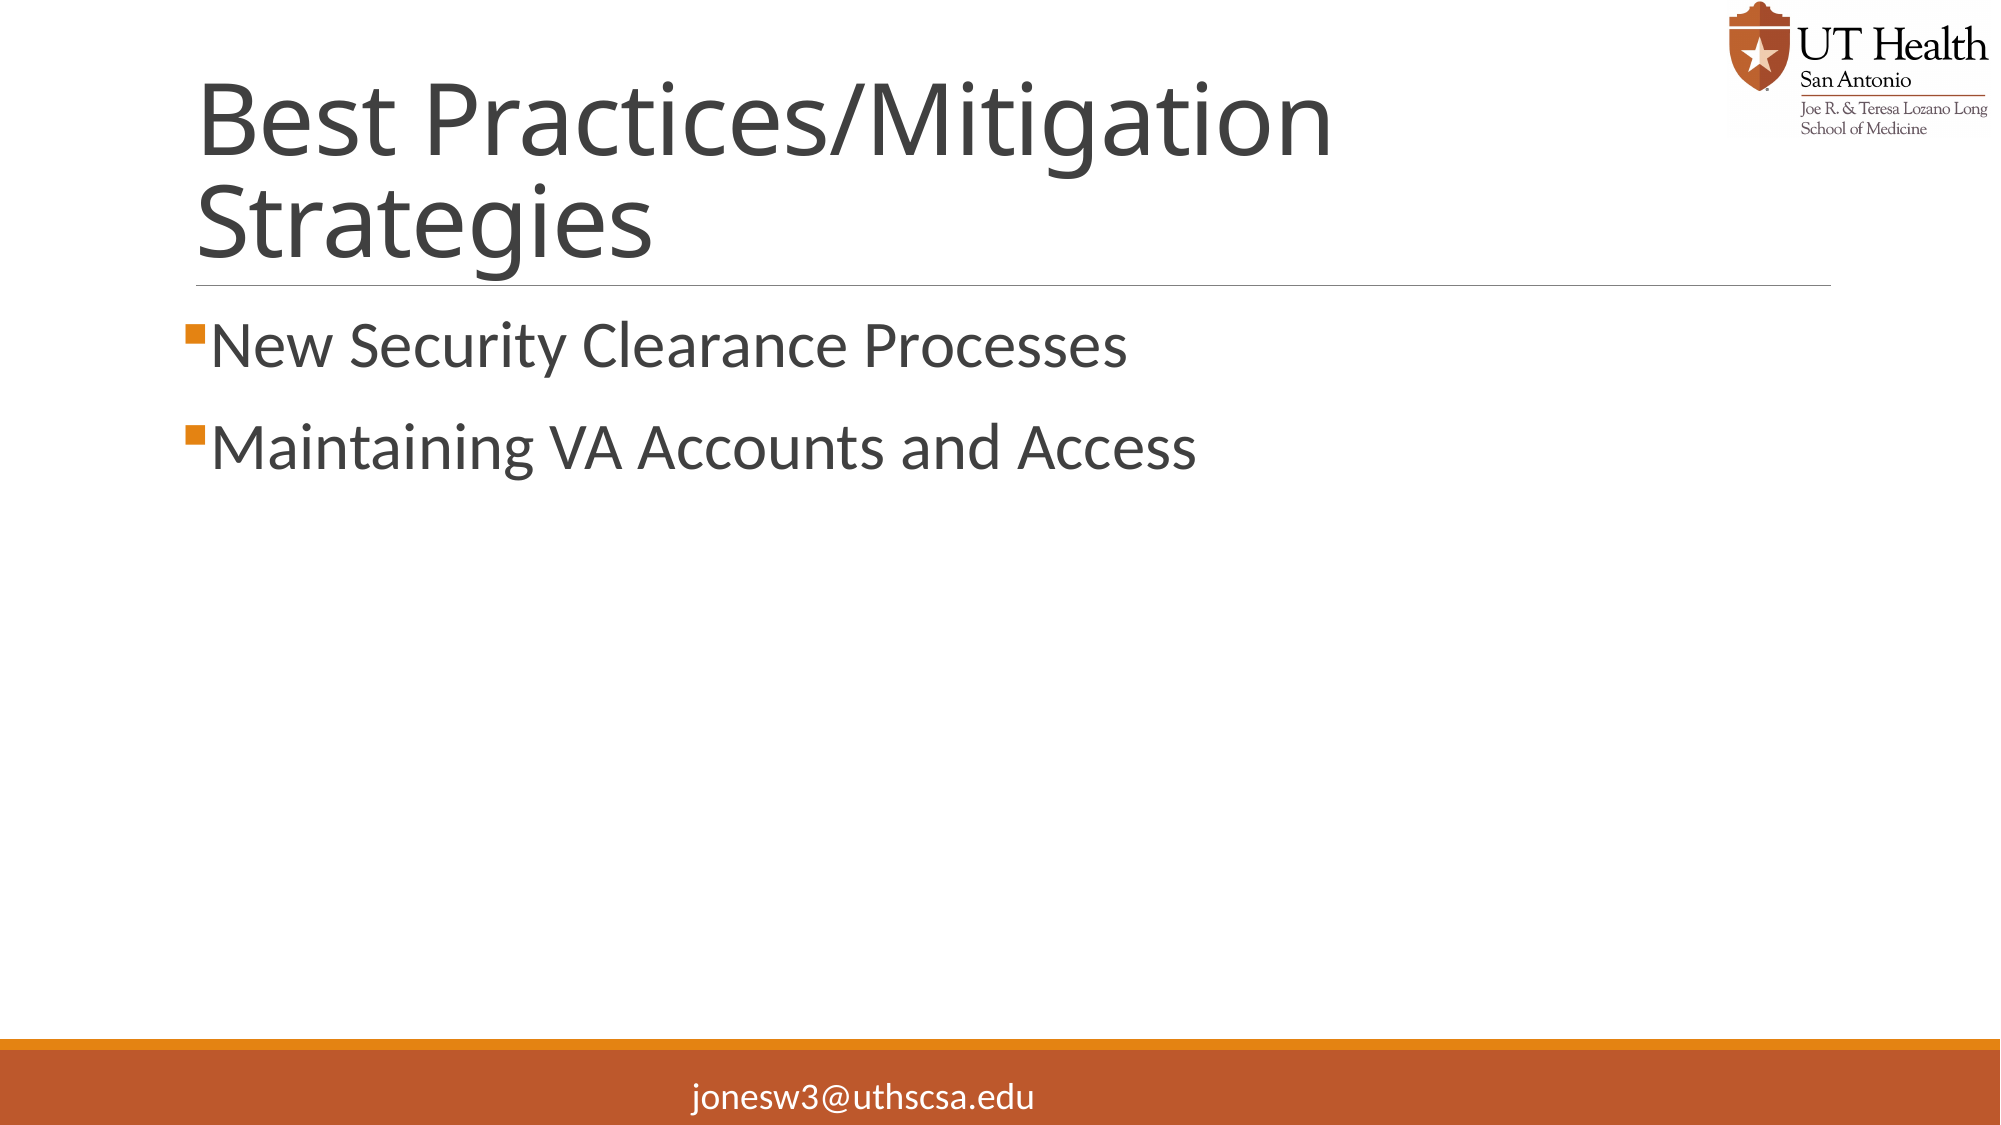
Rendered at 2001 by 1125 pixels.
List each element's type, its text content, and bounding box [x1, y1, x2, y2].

list New Security Clearance Processes Maintaining VA Accounts and Access [180, 302, 1830, 963]
title Best Practices/Mitigation Strategies [180, 47, 1830, 285]
picture [1727, 0, 1991, 138]
text_box jonesw3@uthscsa.edu [676, 1064, 1051, 1125]
